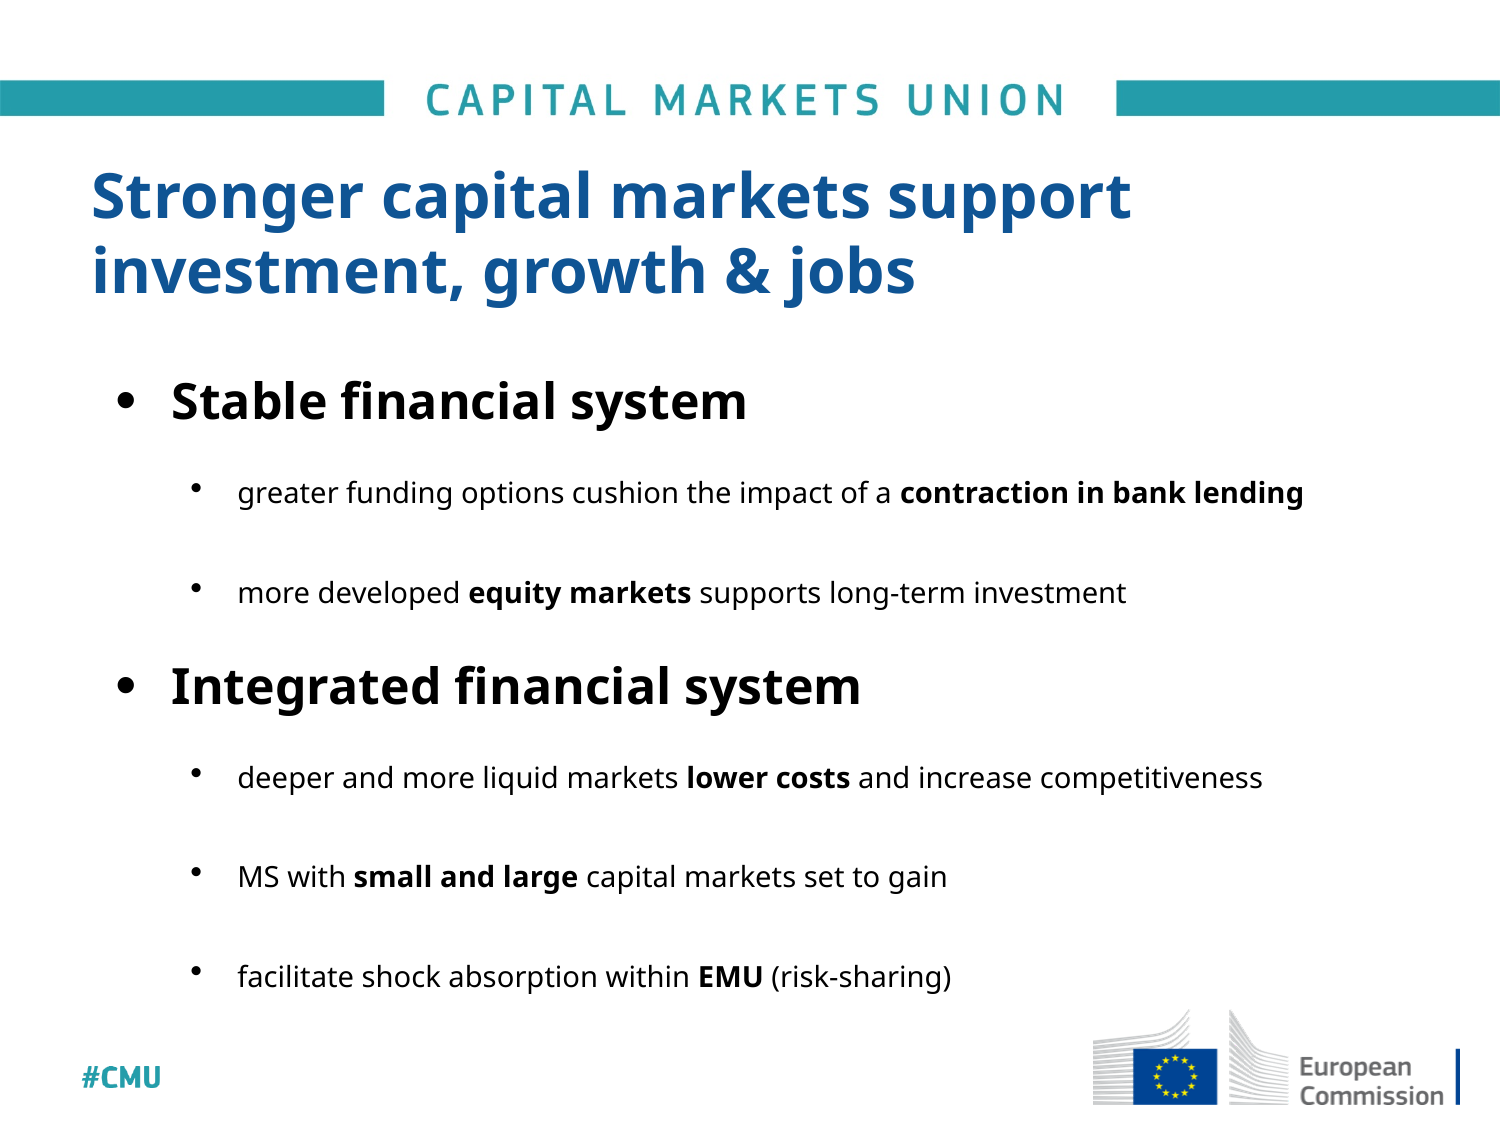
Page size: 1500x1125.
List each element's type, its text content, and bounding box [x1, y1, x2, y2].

picture [81, 1066, 160, 1088]
text_box Stronger capital markets support investment, growth & jobs [76, 148, 1424, 314]
list Stable financial system greater funding options cushion the impact of a contraction in bank lending more developed equity markets supports long-term investment Integrated financial system deeper and more liquid markets lower costs and increase competitiveness MS with small and large capital markets set to gain facilitate shock absorption within EMU (risk-sharing) [100, 349, 1436, 977]
picture [1092, 1008, 1461, 1106]
picture [0, 30, 1500, 159]
